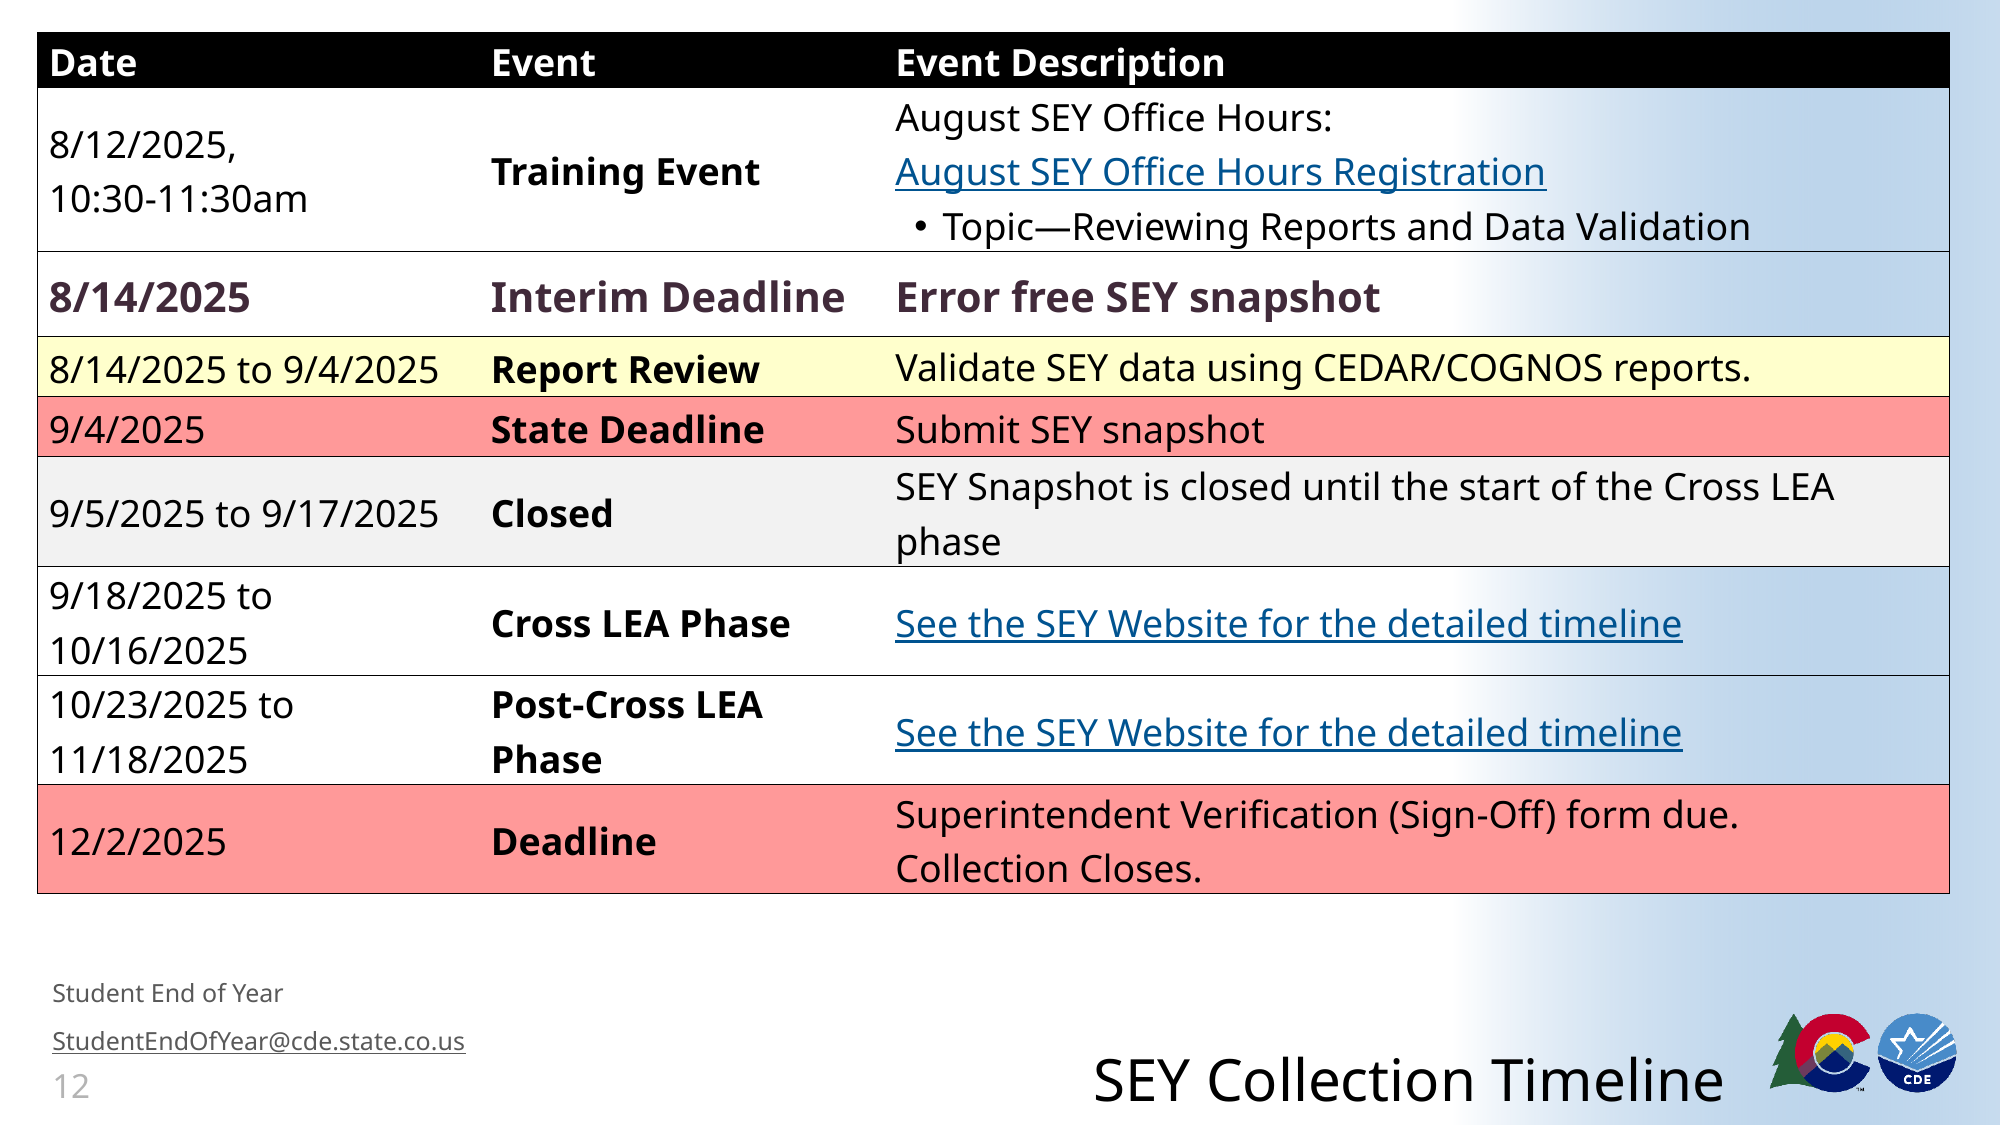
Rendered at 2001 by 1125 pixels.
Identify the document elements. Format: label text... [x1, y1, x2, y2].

table_cell Closed [480, 457, 884, 566]
title SEY Collection Timeline [639, 966, 1725, 1115]
table_cell Post-Cross LEA Phase [480, 676, 884, 784]
table_cell Superintendent Verification (Sign-Off) form due. Collection Closes. [884, 785, 1949, 893]
table_cell 10/23/2025 to 11/18/2025 [38, 676, 480, 784]
table_cell See the SEY Website for the detailed timeline [884, 676, 1949, 784]
table_cell Cross LEA Phase [480, 567, 884, 675]
table_cell Interim Deadline [480, 252, 884, 336]
table_cell 8/12/2025, 10:30-11:30am [38, 88, 480, 251]
table_cell Error free SEY snapshot [884, 252, 1949, 336]
table_cell 8/14/2025 to 9/4/2025 [38, 337, 480, 396]
table_header Event [480, 33, 884, 87]
table_cell Validate SEY data using CEDAR/COGNOS reports. [884, 337, 1949, 396]
table_header Event Description [884, 33, 1949, 87]
slide_number 12 [37, 1064, 165, 1111]
picture [1768, 1012, 1957, 1093]
table_cell 9/5/2025 to 9/17/2025 [38, 457, 480, 566]
list StudentEndOfYear@cde.state.co.us [37, 1018, 622, 1065]
table_cell 8/14/2025 [38, 252, 480, 336]
table_cell Training Event [480, 88, 884, 251]
table_cell Report Review [480, 337, 884, 396]
table_cell Submit SEY snapshot [884, 397, 1949, 456]
table_cell State Deadline [480, 397, 884, 456]
table_header Date [38, 33, 480, 87]
table_cell August SEY Office Hours: August SEY Office Hours Registration Topic—Reviewing Reports and Data Validation [884, 88, 1949, 251]
table_cell See the SEY Website for the detailed timeline [884, 567, 1949, 675]
table_cell 9/18/2025 to 10/16/2025 [38, 567, 480, 675]
list Student End of Year [37, 970, 622, 1017]
table_cell SEY Snapshot is closed until the start of the Cross LEA phase [884, 457, 1949, 566]
table_cell Deadline [480, 785, 884, 893]
table_cell 12/2/2025 [38, 785, 480, 893]
table_cell 9/4/2025 [38, 397, 480, 456]
